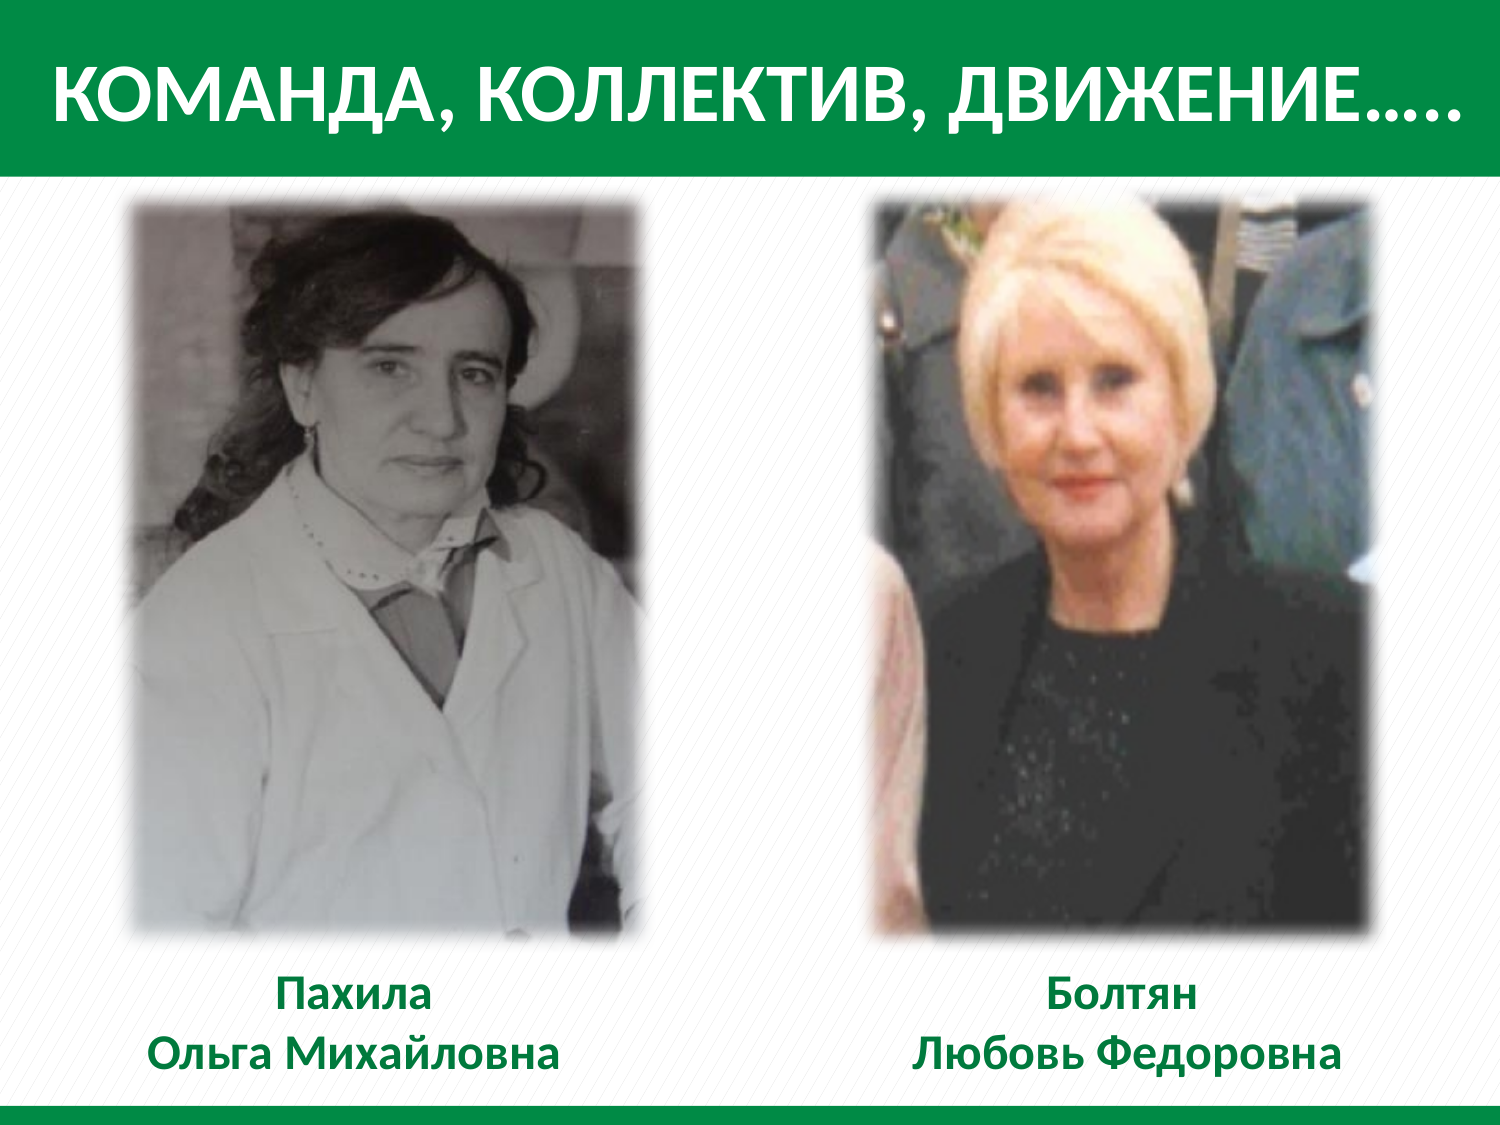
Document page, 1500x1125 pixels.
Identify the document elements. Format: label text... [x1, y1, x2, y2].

text_box Болтян Любовь Федоровна [826, 952, 1430, 1087]
text_box Пахила Ольга Михайловна [53, 952, 656, 1087]
picture [111, 184, 656, 953]
text_box [0, 0, 1500, 179]
text_box [0, 1104, 1500, 1125]
picture [856, 184, 1389, 953]
text_box [0, 179, 1500, 1104]
text_box КОМАНДА, КОЛЛЕКТИВ, ДВИЖЕНИЕ….. [37, 30, 1482, 146]
